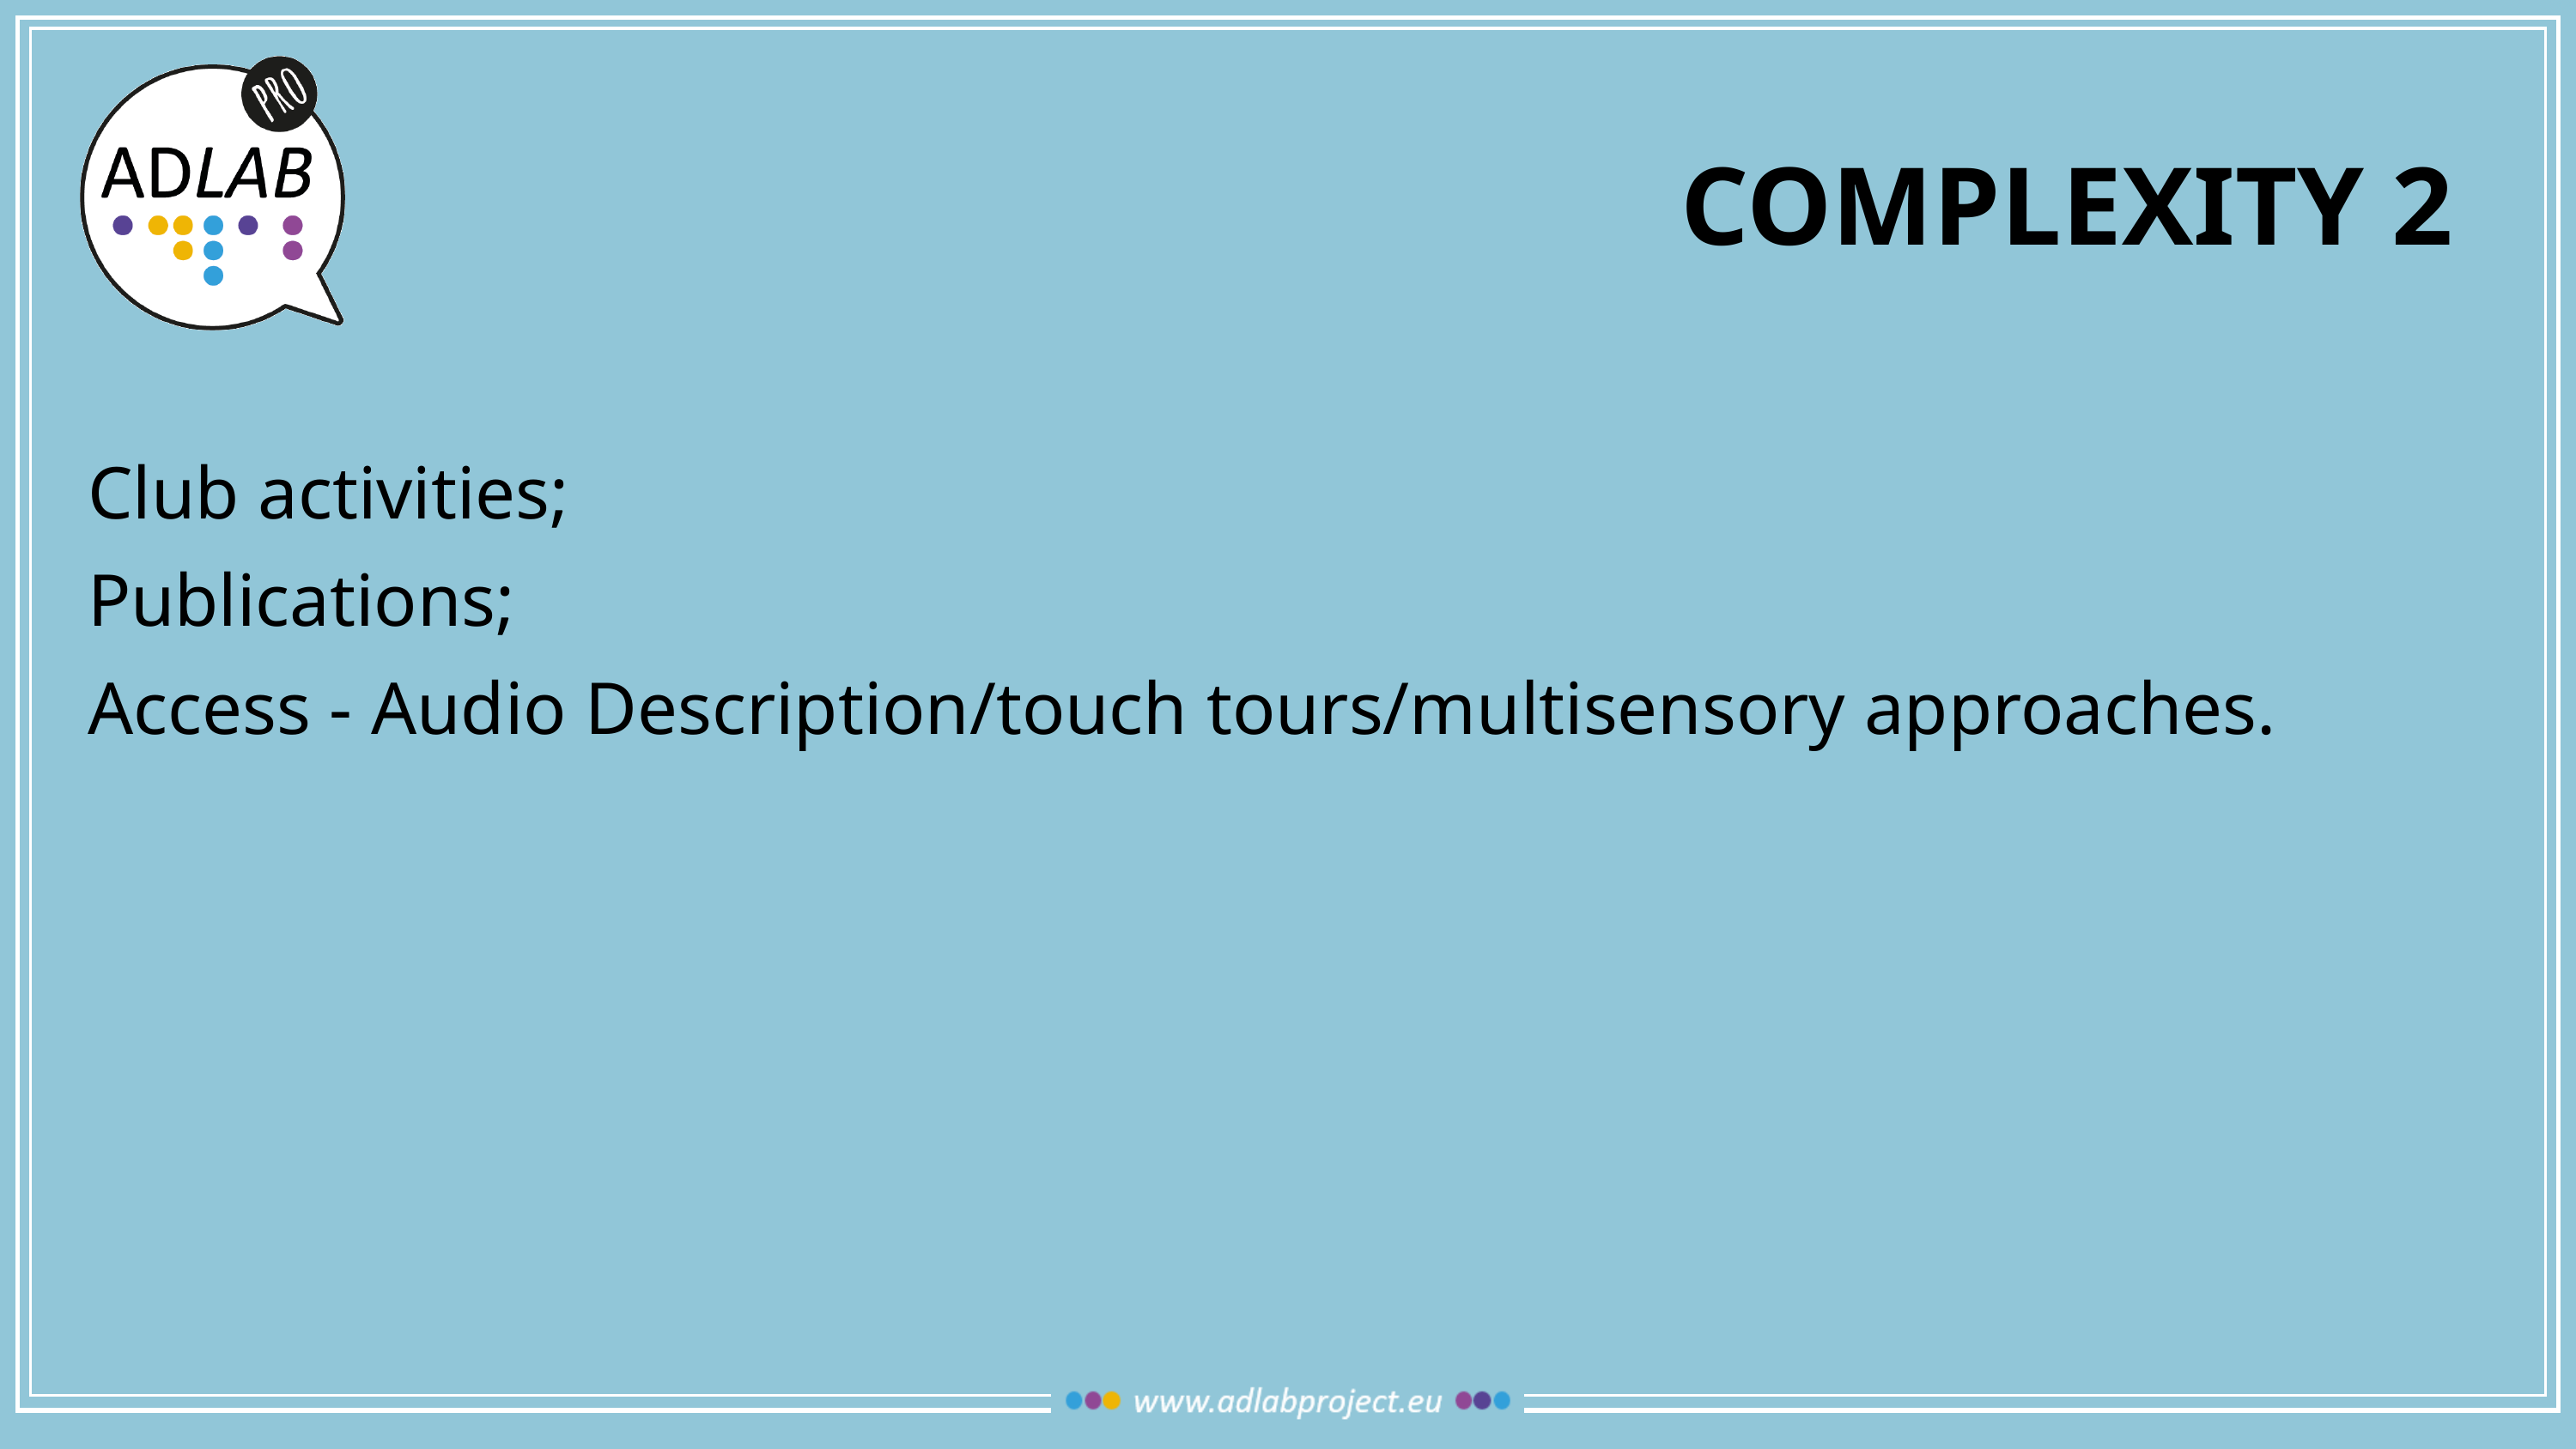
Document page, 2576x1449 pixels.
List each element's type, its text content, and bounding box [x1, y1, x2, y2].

list Club activities; Publications; Access - Audio Description/touch tours/multisensory approaches. [75, 440, 2501, 1122]
picture [72, 49, 353, 330]
picture [1051, 1378, 1524, 1429]
title Complexity 2 [384, 70, 2467, 351]
